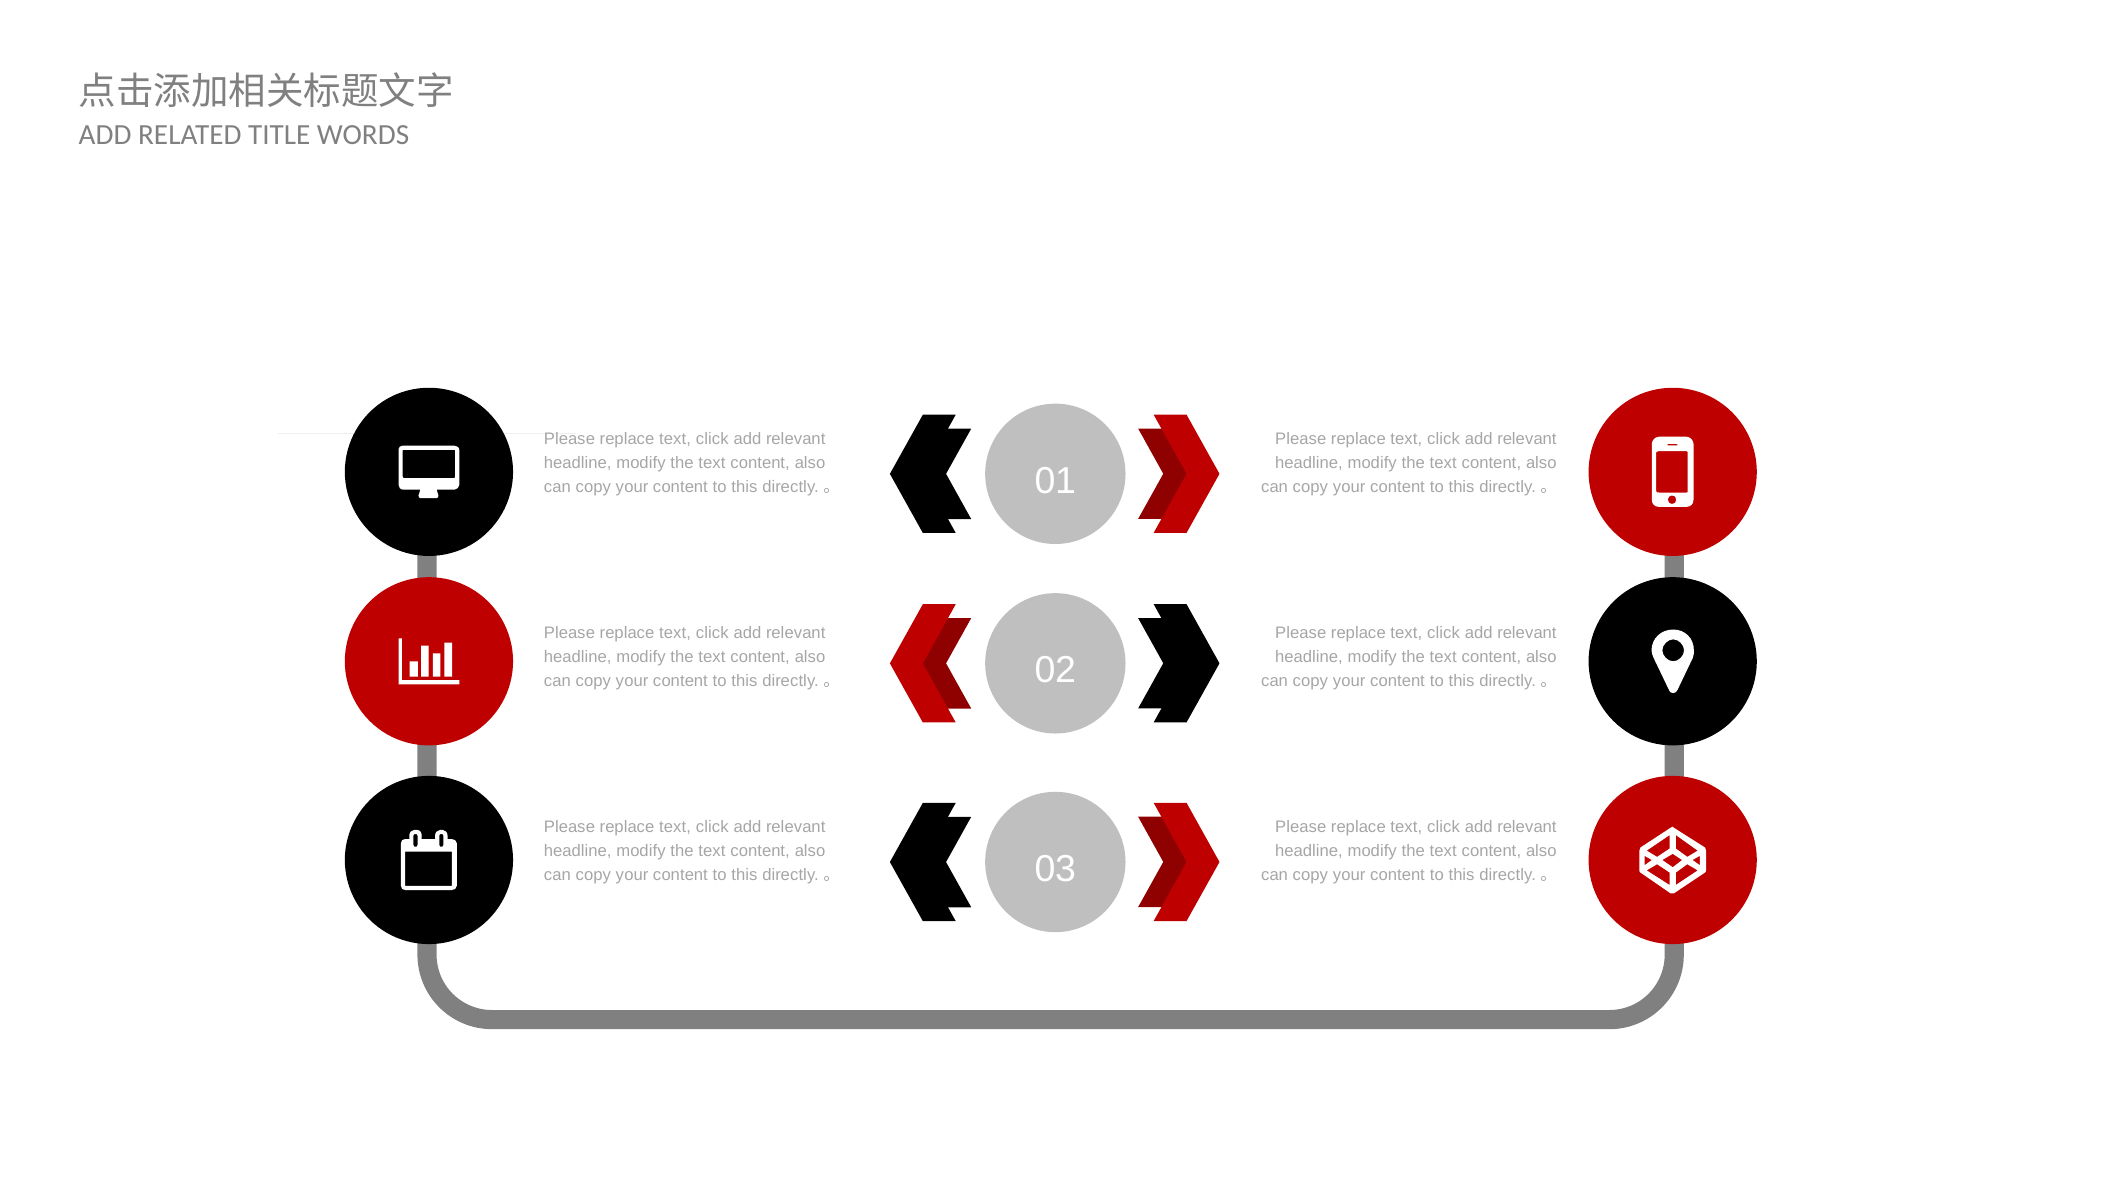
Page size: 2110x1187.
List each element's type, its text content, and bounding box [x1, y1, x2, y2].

text_box Please replace text, click add relevant headline, modify the text content, also can copy your content to this directly.。 [1253, 424, 1558, 496]
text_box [1138, 802, 1220, 922]
text_box [417, 746, 437, 775]
text_box Please replace text, click add relevant headline, modify the text content, also can copy your content to this directly.。 [1253, 812, 1558, 885]
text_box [344, 387, 514, 556]
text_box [1588, 775, 1757, 945]
text_box ADD RELATED TITLE WORDS [62, 107, 426, 159]
text_box [1664, 556, 1684, 577]
text_box 03 [984, 790, 1127, 934]
text_box Please replace text, click add relevant headline, modify the text content, also can copy your content to this directly.。 [543, 812, 857, 885]
text_box Please replace text, click add relevant headline, modify the text content, also can copy your content to this directly.。 [543, 424, 857, 496]
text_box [1588, 577, 1757, 746]
text_box [1664, 746, 1684, 775]
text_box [1588, 387, 1757, 556]
text_box Please replace text, click add relevant headline, modify the text content, also can copy your content to this directly.。 [1253, 618, 1558, 691]
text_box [889, 414, 972, 533]
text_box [889, 604, 972, 723]
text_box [344, 577, 514, 746]
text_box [1138, 414, 1220, 533]
text_box 01 [984, 402, 1127, 546]
text_box [417, 945, 1684, 1030]
text_box Please replace text, click add relevant headline, modify the text content, also can copy your content to this directly.。 [543, 618, 857, 691]
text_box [1138, 604, 1220, 723]
text_box [417, 556, 437, 577]
text_box 02 [984, 592, 1127, 735]
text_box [344, 775, 514, 945]
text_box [889, 802, 972, 922]
text_box 点击添加相关标题文字 [62, 59, 470, 121]
